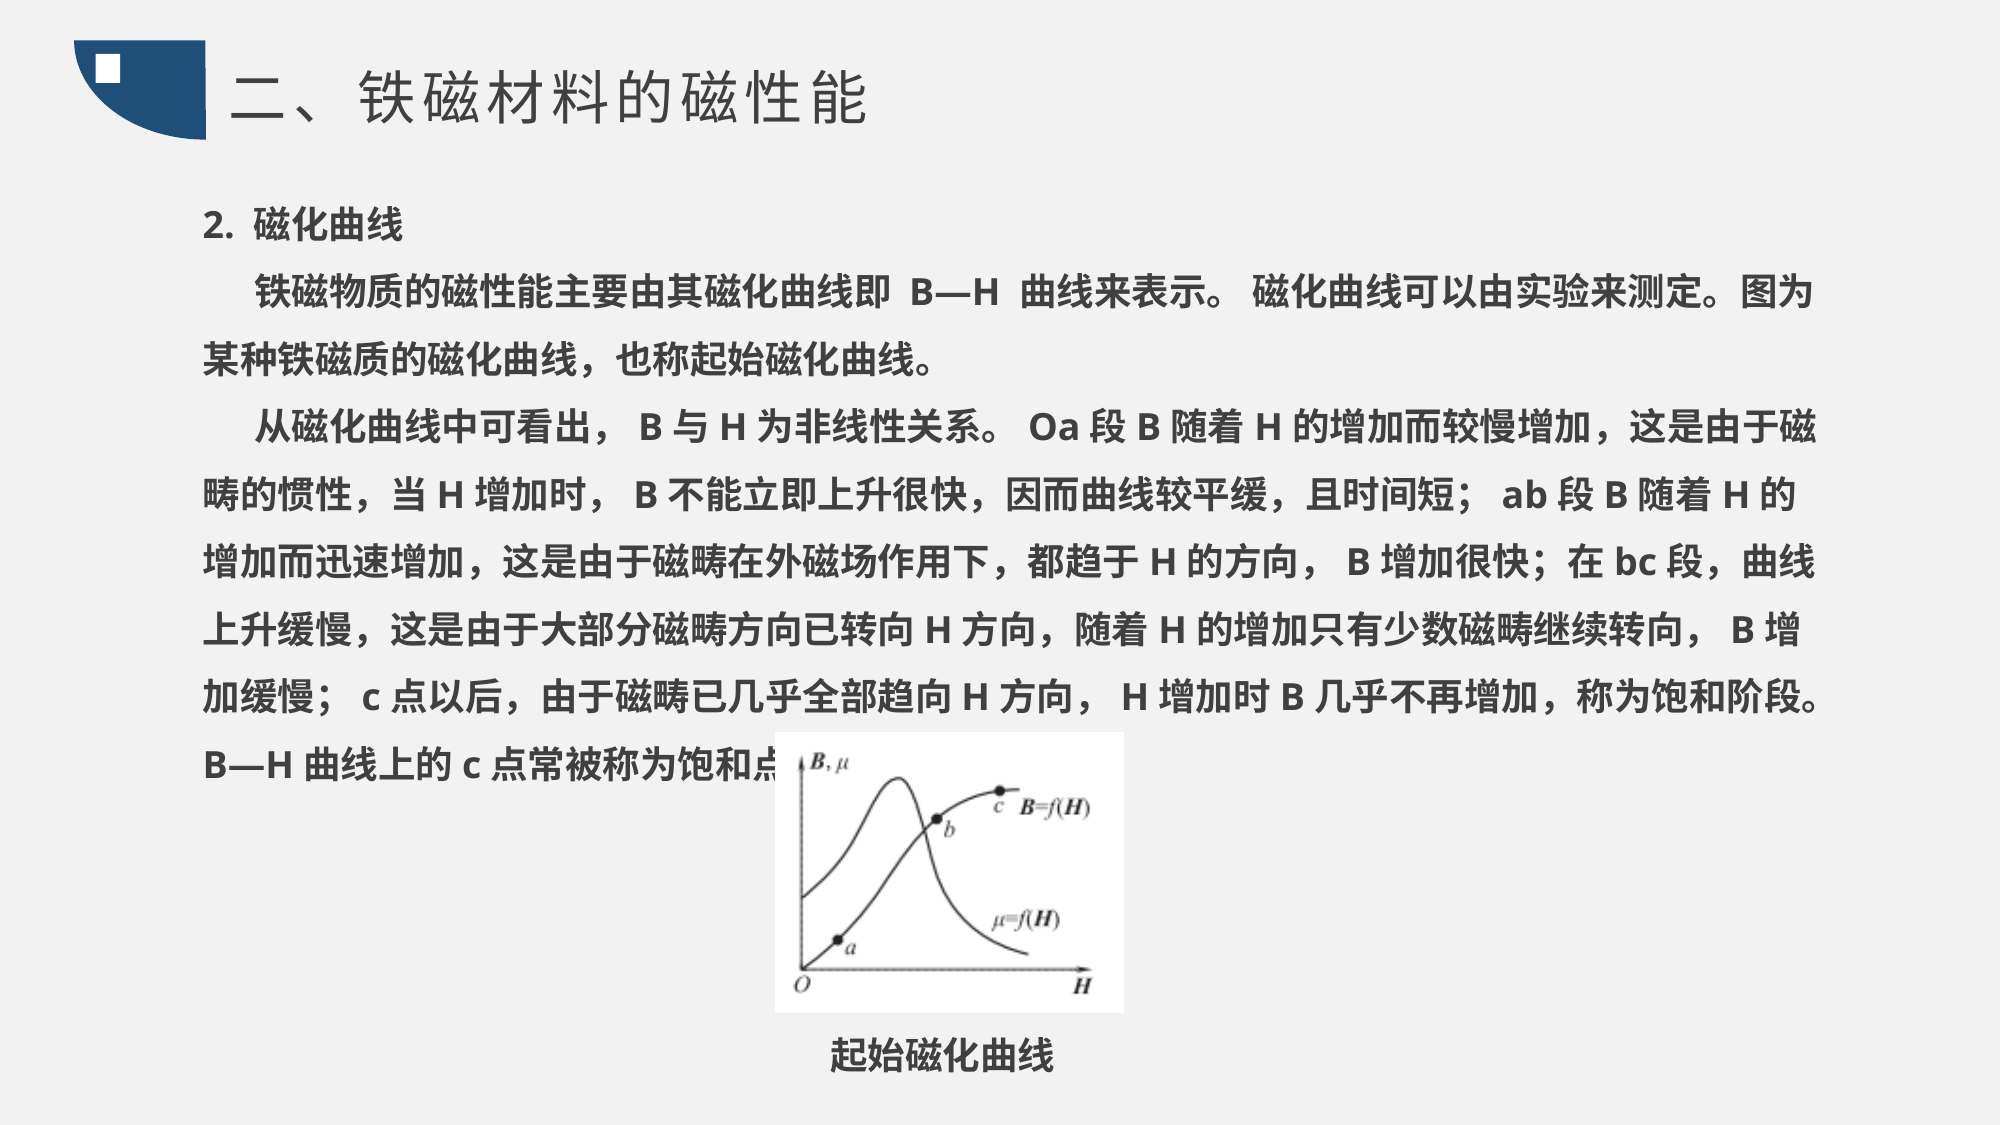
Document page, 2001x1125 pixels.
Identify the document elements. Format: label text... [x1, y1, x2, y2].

text_box 2. 磁化曲线 铁磁物质的磁性能主要由其磁化曲线即 B—H 曲线来表示。 磁化曲线可以由实验来测定。图为某种铁磁质的磁化曲线，也称起始磁化曲线。 从磁化曲线中可看出，B与H为非线性关系。Oa段B随着H的增加而较慢增加，这是由于磁畴的惯性，当H增加时，B不能立即上升很快，因而曲线较平缓，且时间短；ab段B随着H的增加而迅速增加，这是由于磁畴在外磁场作用下，都趋于H的方向，B增加很快；在bc段，曲线上升缓慢，这是由于大部分磁畴方向已转向H方向，随着H的增加只有少数磁畴继续转向，B增加缓慢；c点以后，由于磁畴已几乎全部趋向H方向，H增加时B几乎不再增加，称为饱和阶段。B—H曲线上的c点常被称为饱和点。 [187, 171, 1834, 563]
text_box 起始磁化曲线 [729, 1024, 1101, 1092]
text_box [74, 0, 1070, 140]
picture [775, 732, 1124, 1013]
